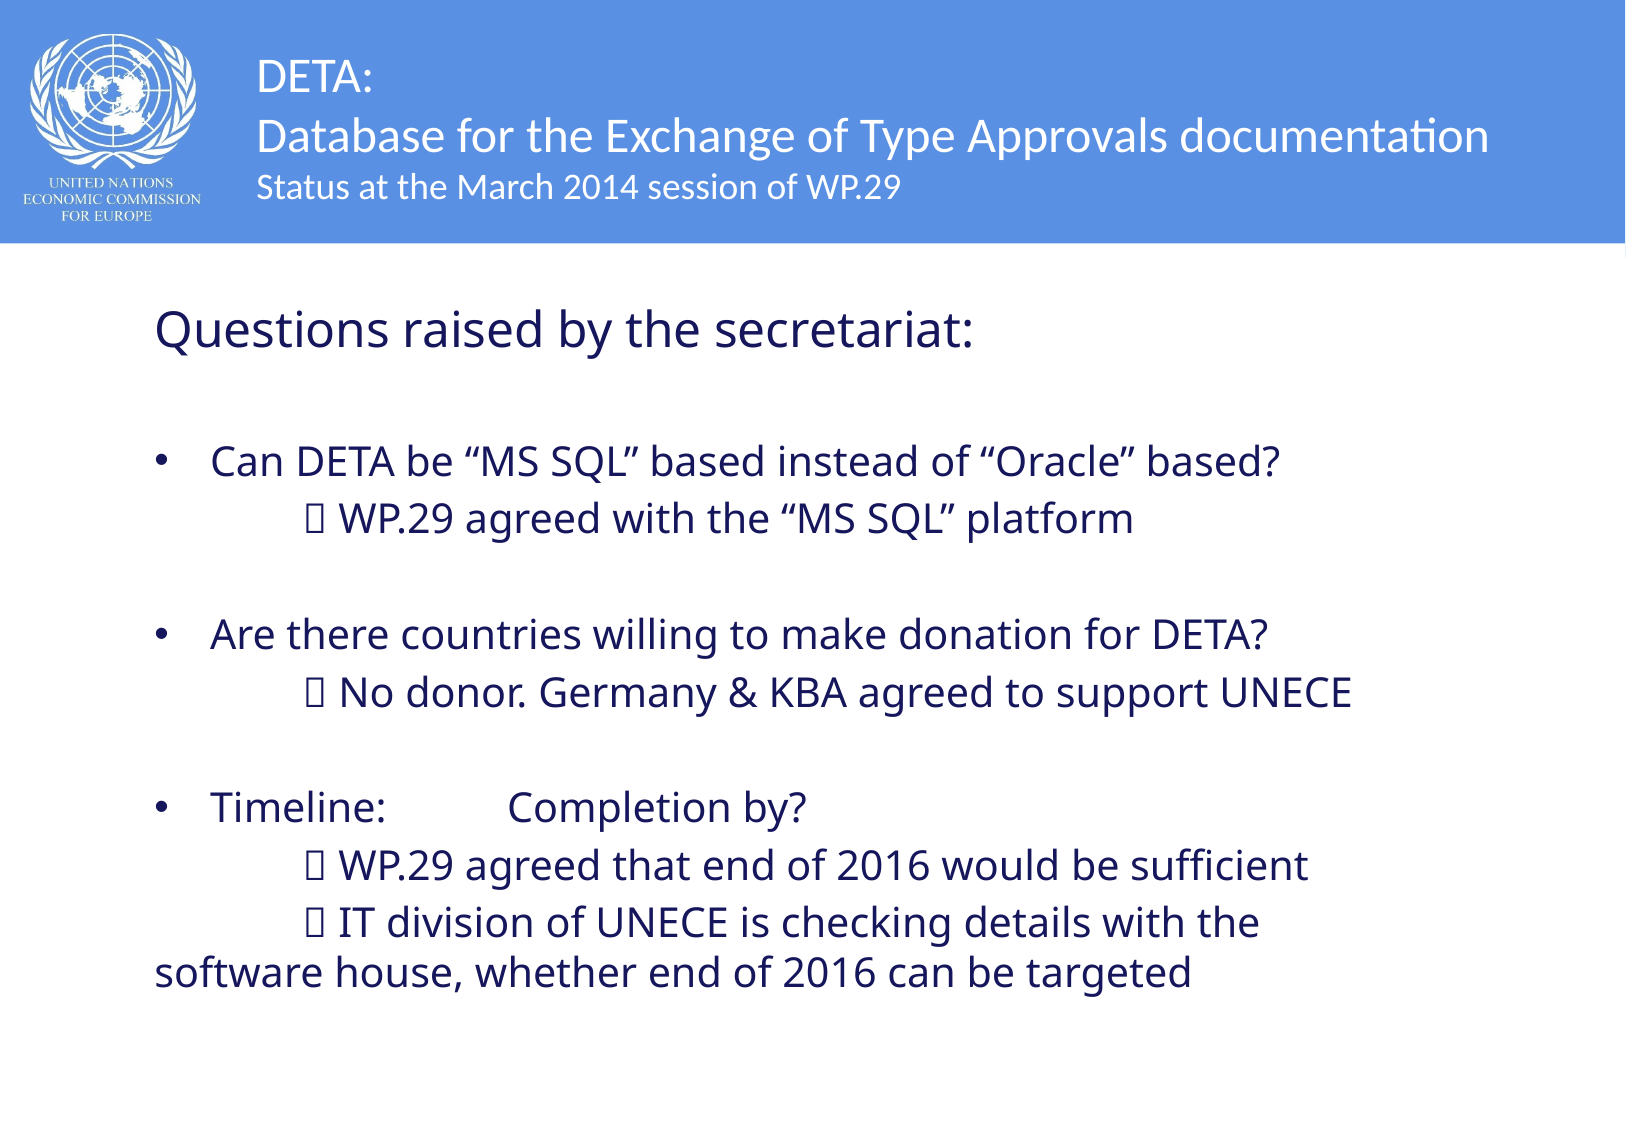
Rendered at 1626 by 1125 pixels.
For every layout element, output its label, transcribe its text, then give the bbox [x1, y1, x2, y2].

list Questions raised by the secretariat: Can DETA be “MS SQL” based instead of “Oracle” based?  WP.29 agreed with the “MS SQL” platform Are there countries willing to make donation for DETA?  No donor. Germany & KBA agreed to support UNECE Timeline: Completion by?  WP.29 agreed that end of 2016 would be sufficient  IT division of UNECE is checking details with the software house, whether end of 2016 can be targeted [139, 290, 1534, 1012]
text_box DETA: Database for the Exchange of Type Approvals documentation Status at the March 2014 session of WP.29 [241, 30, 1533, 219]
picture [0, 0, 1626, 1125]
